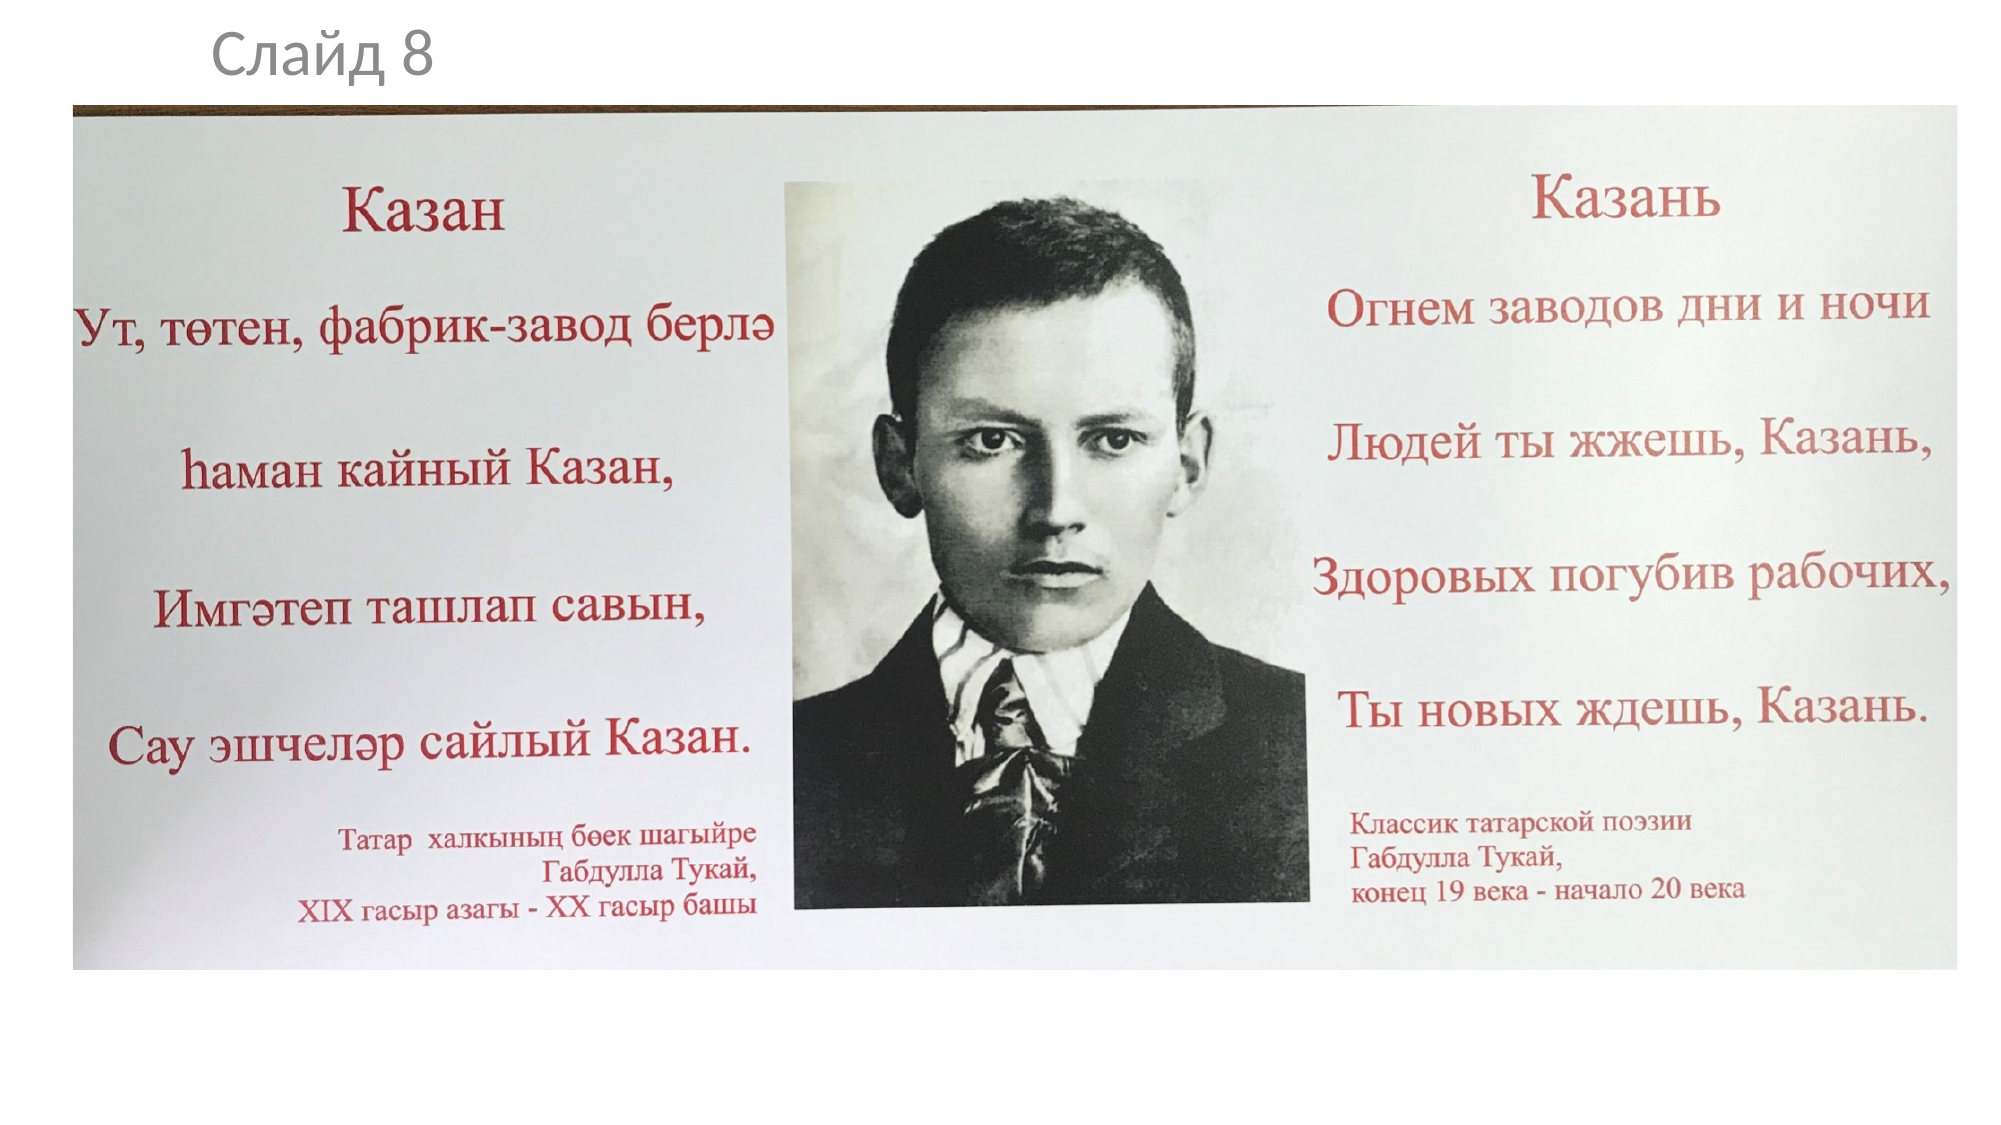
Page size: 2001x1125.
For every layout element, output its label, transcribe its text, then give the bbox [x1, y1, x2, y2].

slide_number Слайд 8 [0, 18, 450, 79]
picture [72, 105, 1958, 970]
